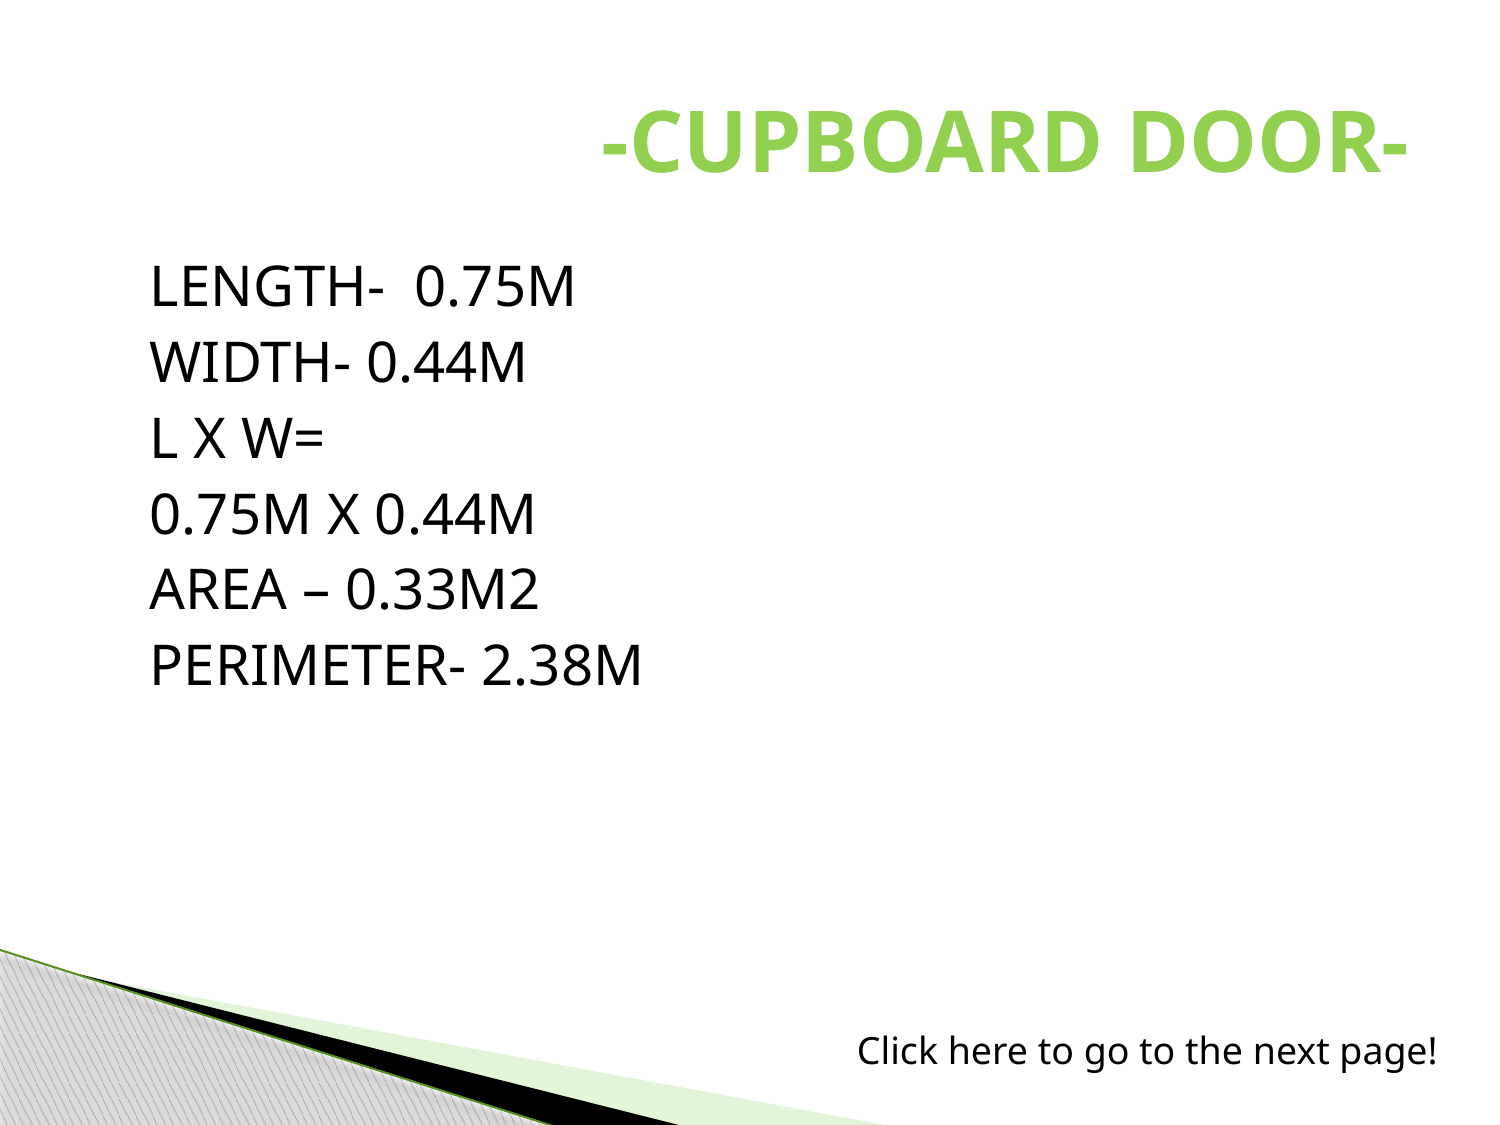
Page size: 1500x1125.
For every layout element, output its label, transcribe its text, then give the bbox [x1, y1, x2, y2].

title -CUPBOARD DOOR- [75, 45, 1425, 233]
list LENGTH- 0.75M WIDTH- 0.44M L X W= 0.75M X 0.44M AREA – 0.33M2 PERIMETER- 2.38M [75, 243, 1425, 986]
text_box Click here to go to the next page! [621, 1019, 1454, 1080]
